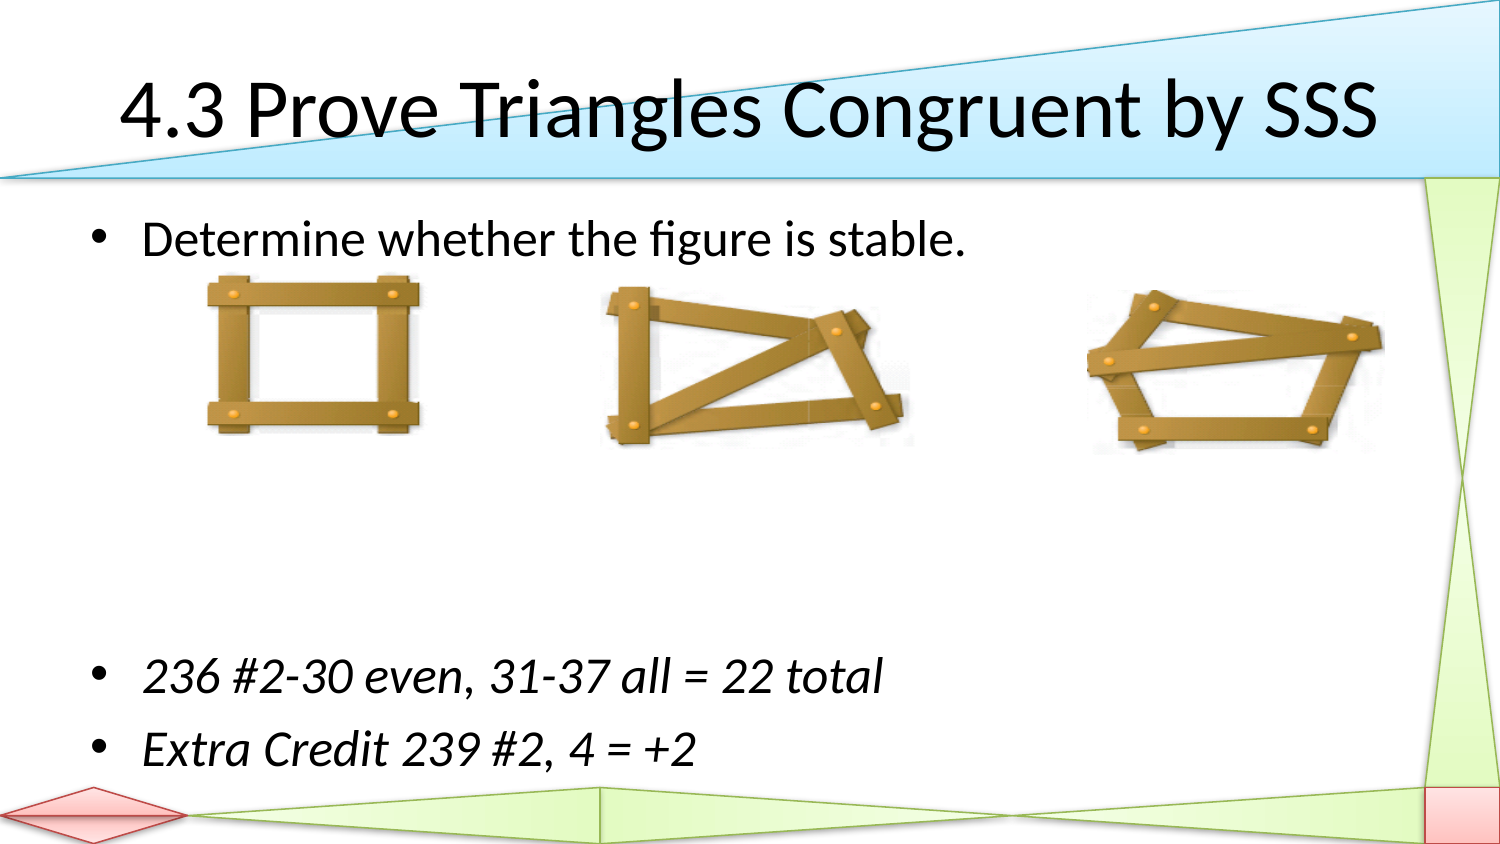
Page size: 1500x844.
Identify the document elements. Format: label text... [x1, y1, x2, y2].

title 4.3 Prove Triangles Congruent by SSS [75, 33, 1425, 175]
list Determine whether the figure is stable. 236 #2-30 even, 31-37 all = 22 total Extra Credit 239 #2, 4 = +2 [75, 196, 1425, 788]
picture [599, 280, 918, 451]
picture [199, 271, 429, 437]
picture [1087, 290, 1385, 455]
